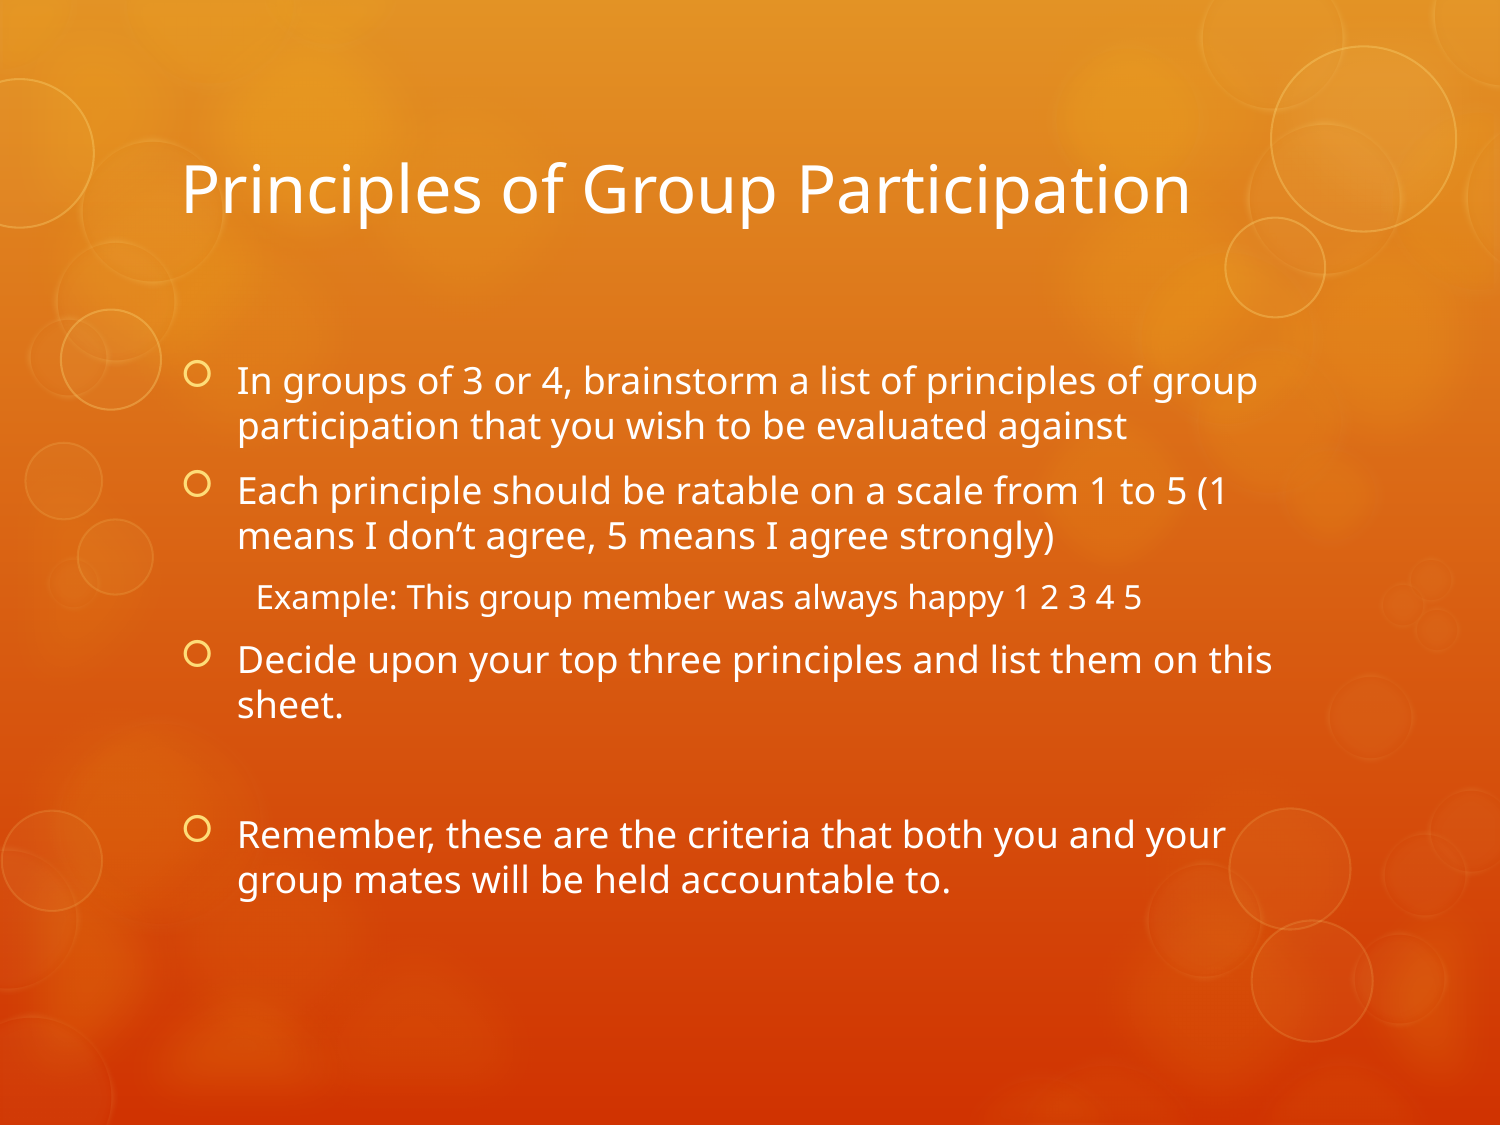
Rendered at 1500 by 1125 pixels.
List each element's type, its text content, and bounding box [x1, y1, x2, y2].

title Principles of Group Participation [165, 110, 1335, 263]
list In groups of 3 or 4, brainstorm a list of principles of group participation that you wish to be evaluated against Each principle should be ratable on a scale from 1 to 5 (1 means I don’t agree, 5 means I agree strongly) Example: This group member was always happy 1 2 3 4 5 Decide upon your top three principles and list them on this sheet. Remember, these are the criteria that both you and your group mates will be held accountable to. [165, 296, 1335, 962]
